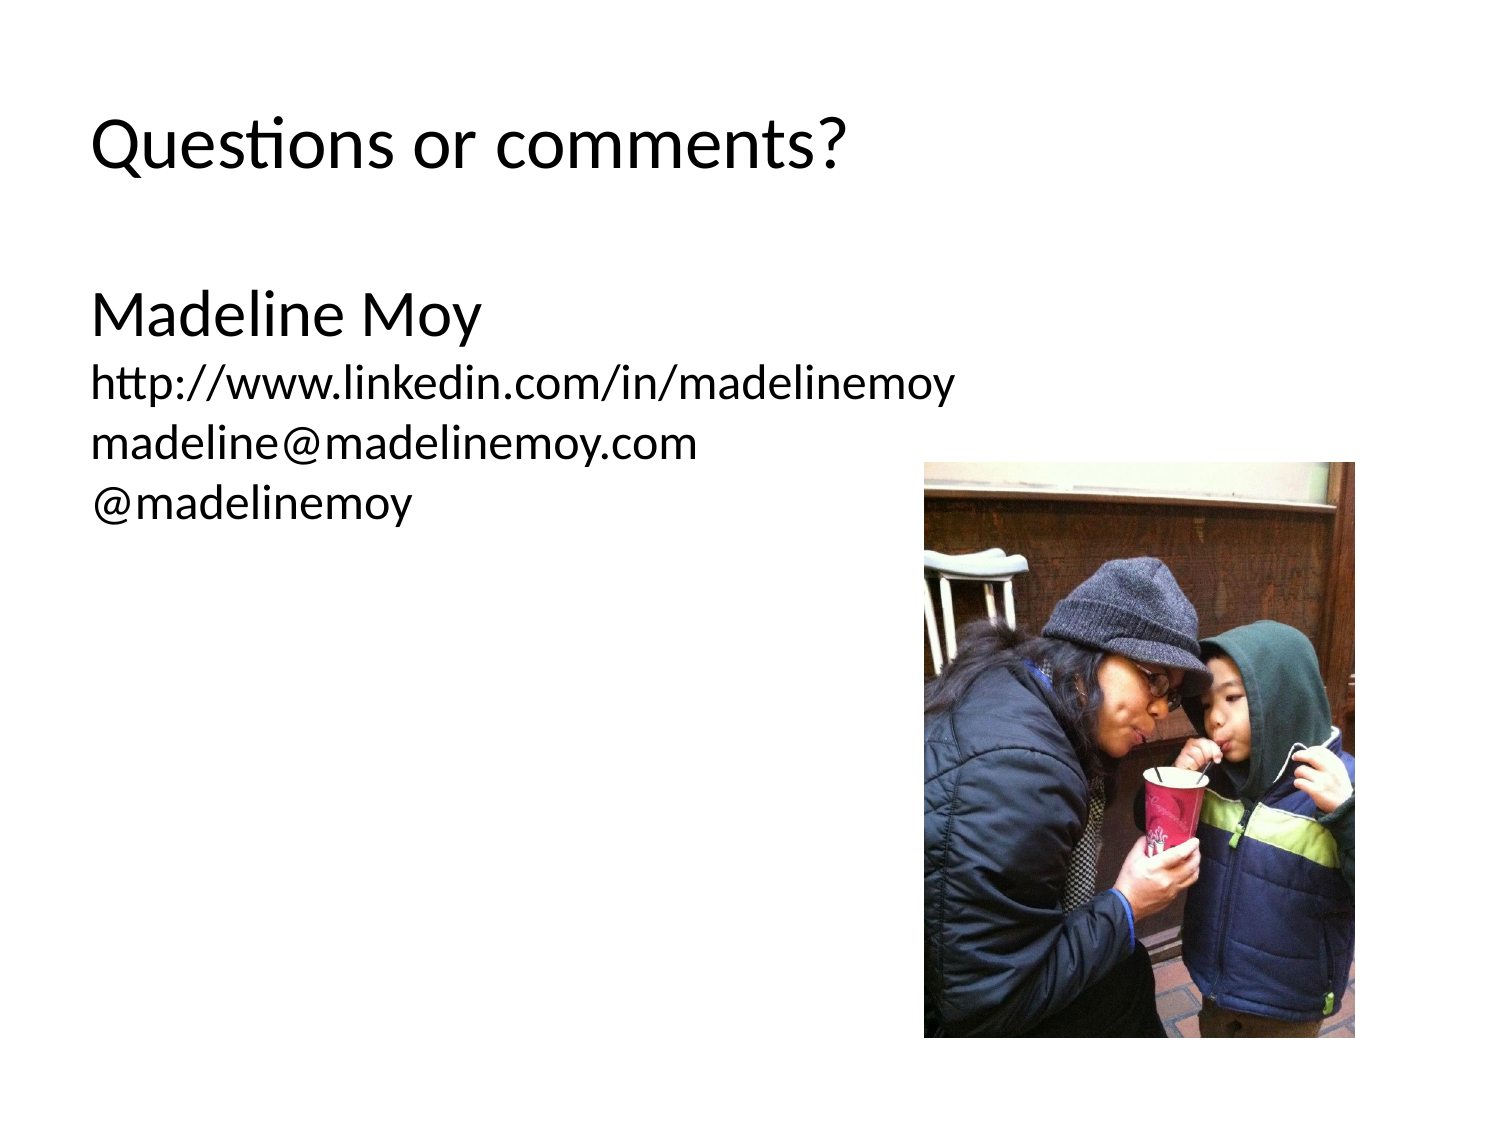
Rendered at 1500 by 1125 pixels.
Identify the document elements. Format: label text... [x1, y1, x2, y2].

list Madeline Moy http://www.linkedin.com/in/madelinemoy madeline@madelinemoy.com @madelinemoy [75, 262, 1425, 1005]
picture [924, 462, 1355, 1038]
title Questions or comments? [75, 45, 1425, 233]
